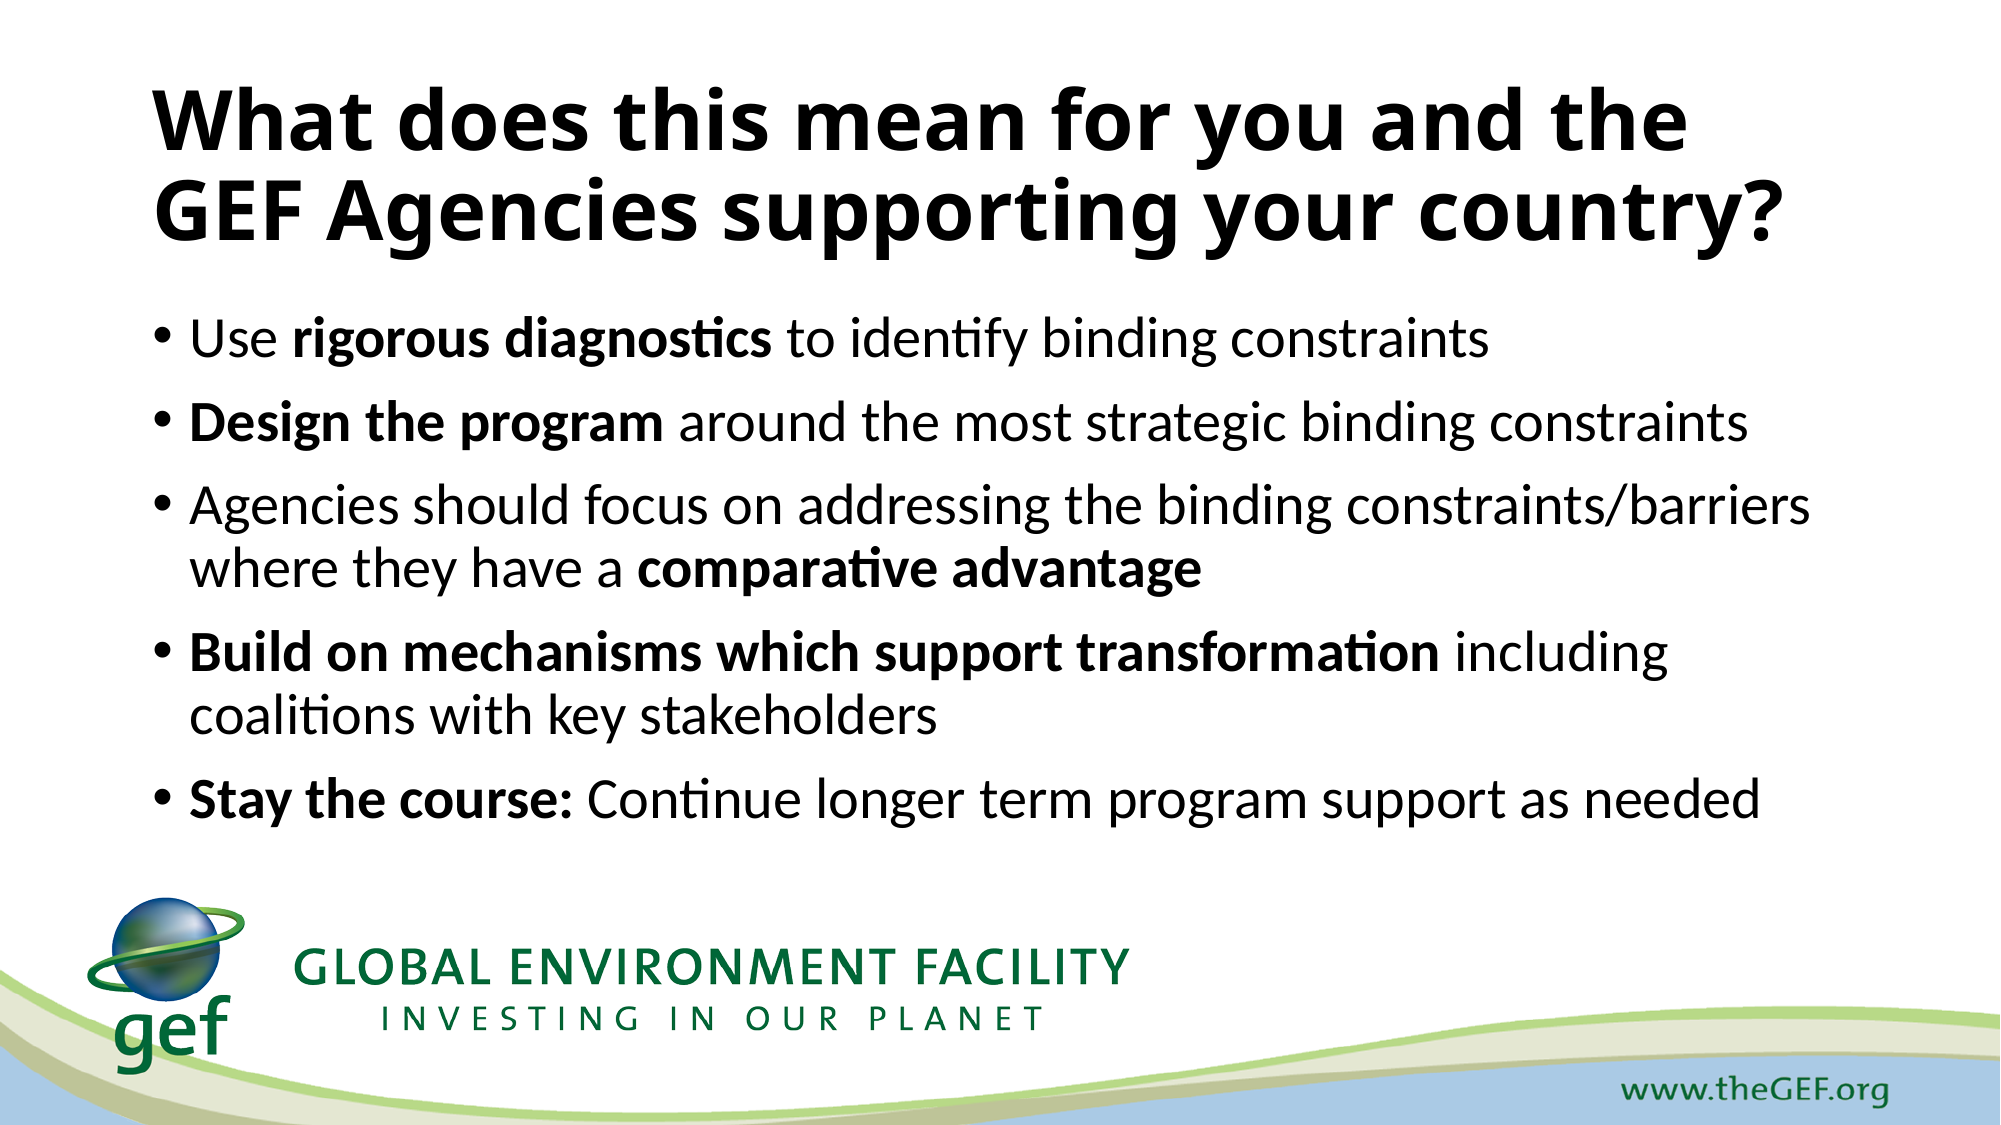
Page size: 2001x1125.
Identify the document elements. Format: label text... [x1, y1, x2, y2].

picture [0, 862, 2000, 1125]
title What does this mean for you and the GEF Agencies supporting your country? [137, 59, 1863, 278]
list Use rigorous diagnostics to identify binding constraints Design the program around the most strategic binding constraints Agencies should focus on addressing the binding constraints/barriers where they have a comparative advantage Build on mechanisms which support transformation including coalitions with key stakeholders Stay the course: Continue longer term program support as needed [137, 299, 1863, 862]
